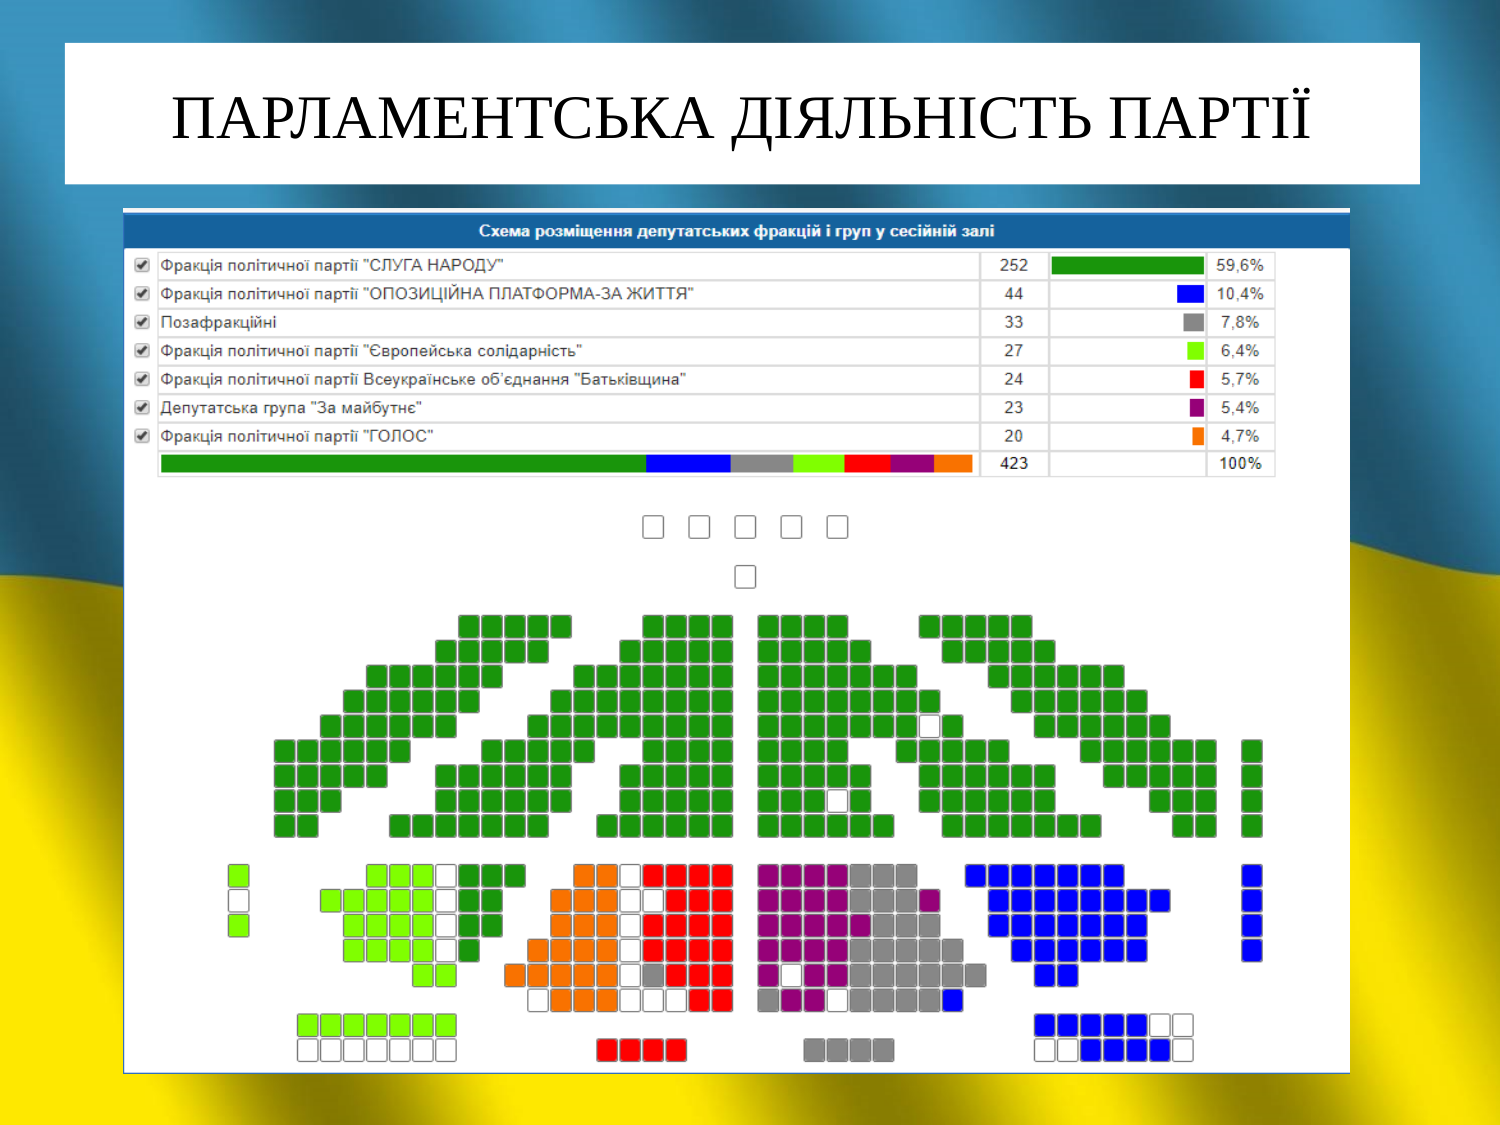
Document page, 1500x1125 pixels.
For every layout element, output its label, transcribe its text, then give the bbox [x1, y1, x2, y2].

text_box [0, 0, 1500, 75]
picture [0, 75, 1500, 1125]
title Парламентська діяльність партії [64, 75, 1420, 185]
